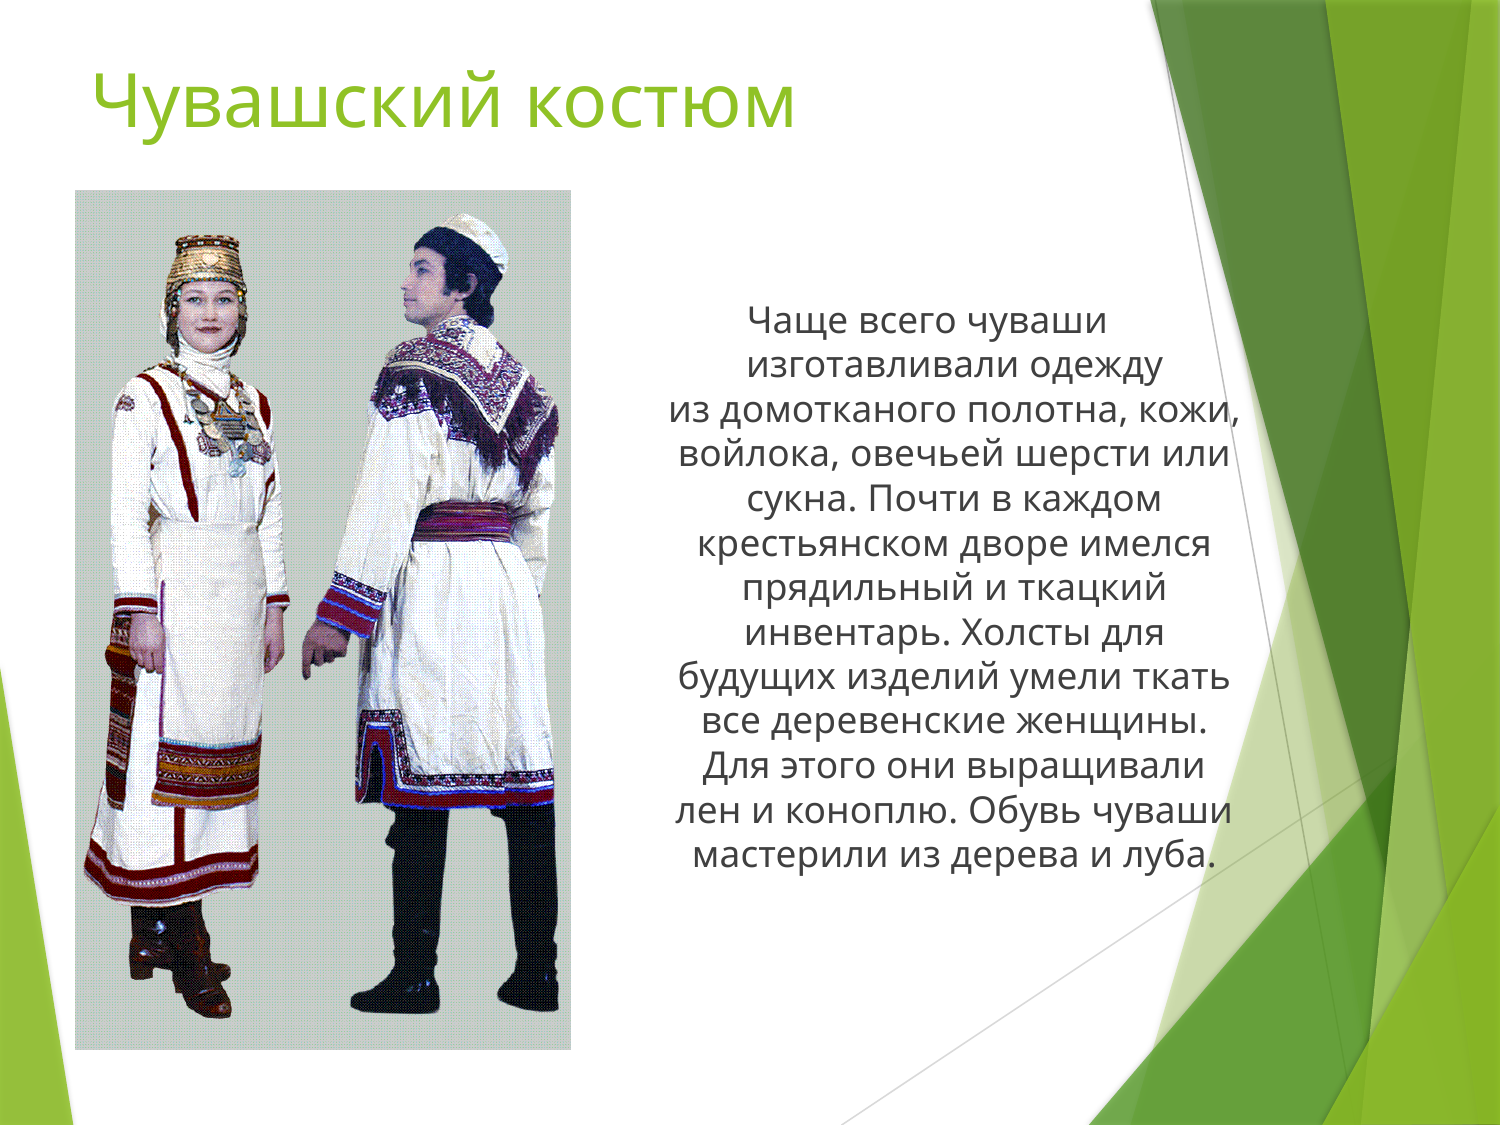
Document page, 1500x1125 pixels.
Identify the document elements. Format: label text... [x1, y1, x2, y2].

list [74, 190, 571, 1051]
title Чувашский костюм [75, 45, 1425, 233]
list Чаще всего чуваши изготавливали одежду из домотканого полотна, кожи, войлока, овечьей шерсти или сукна. Почти в каждом крестьянском дворе имелся прядильный и ткацкий инвентарь. Холсты для будущих изделий умели ткать все деревенские женщины. Для этого они выращивали лен и коноплю. Обувь чуваши мастерили из дерева и луба. [596, 288, 1259, 953]
